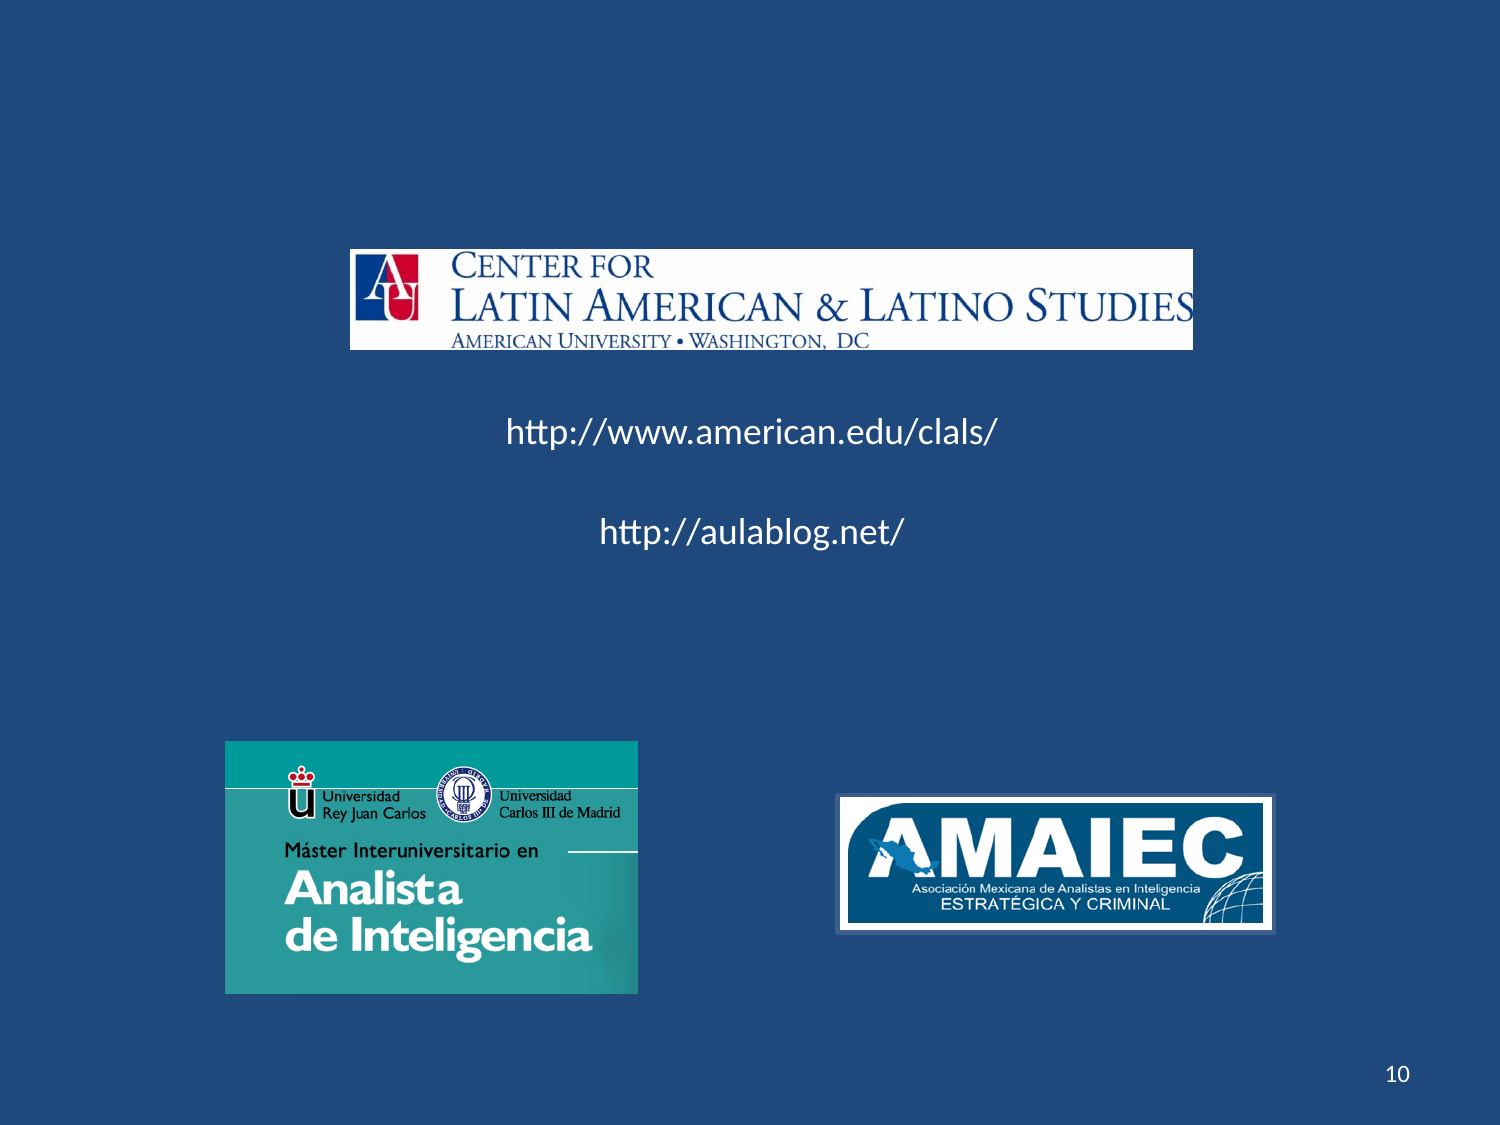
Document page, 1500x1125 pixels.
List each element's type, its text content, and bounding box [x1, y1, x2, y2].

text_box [837, 794, 1275, 933]
picture [224, 741, 638, 995]
picture [349, 249, 1194, 350]
slide_number 10 [1074, 1042, 1425, 1103]
text_box http://aulablog.net/ [584, 499, 920, 560]
text_box http://www.american.edu/clals/ [490, 399, 1014, 460]
